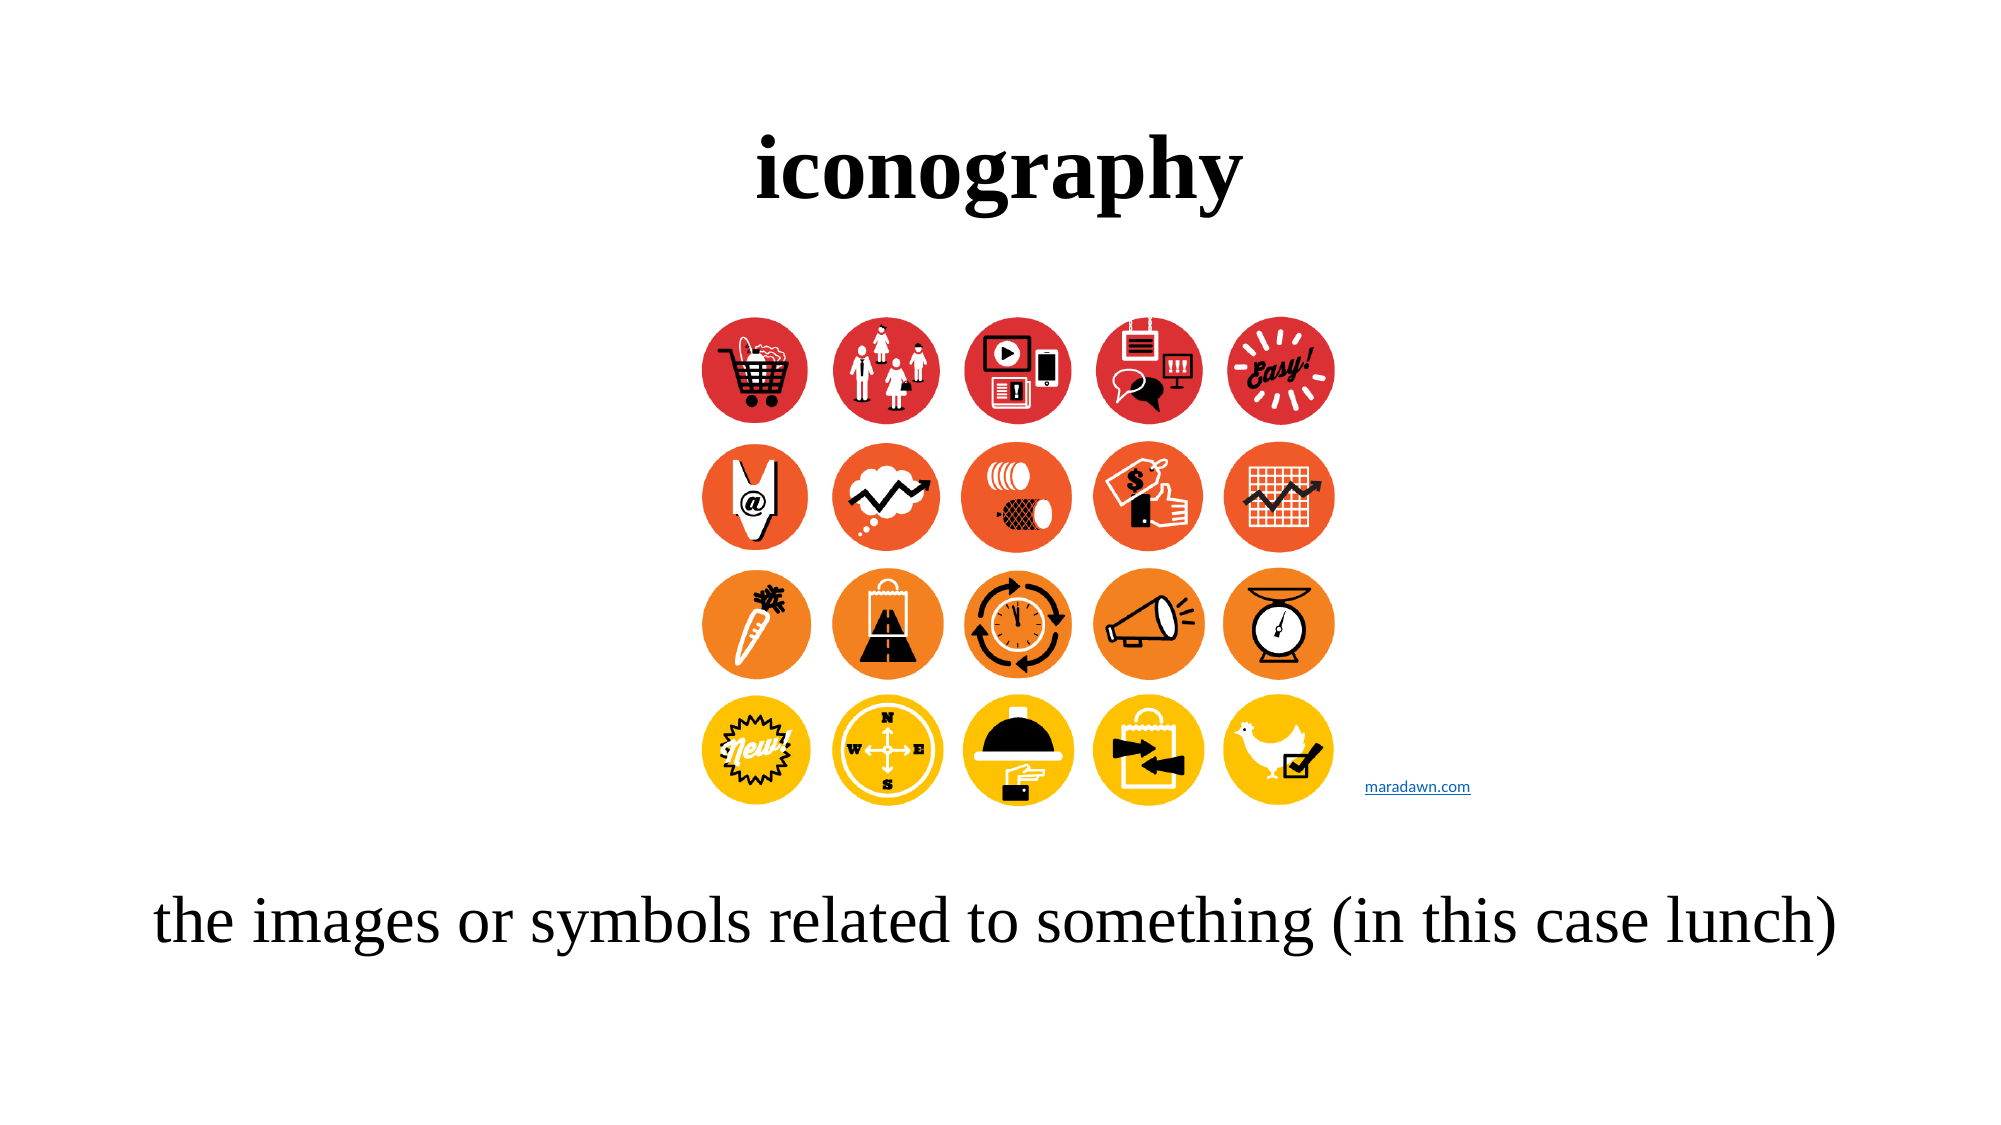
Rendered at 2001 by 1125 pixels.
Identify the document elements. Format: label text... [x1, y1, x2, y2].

text_box maradawn.com [1354, 768, 1636, 804]
text_box the images or symbols related to something (in this case lunch) [65, 868, 1929, 963]
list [682, 301, 1354, 819]
title iconography [137, 59, 1863, 278]
